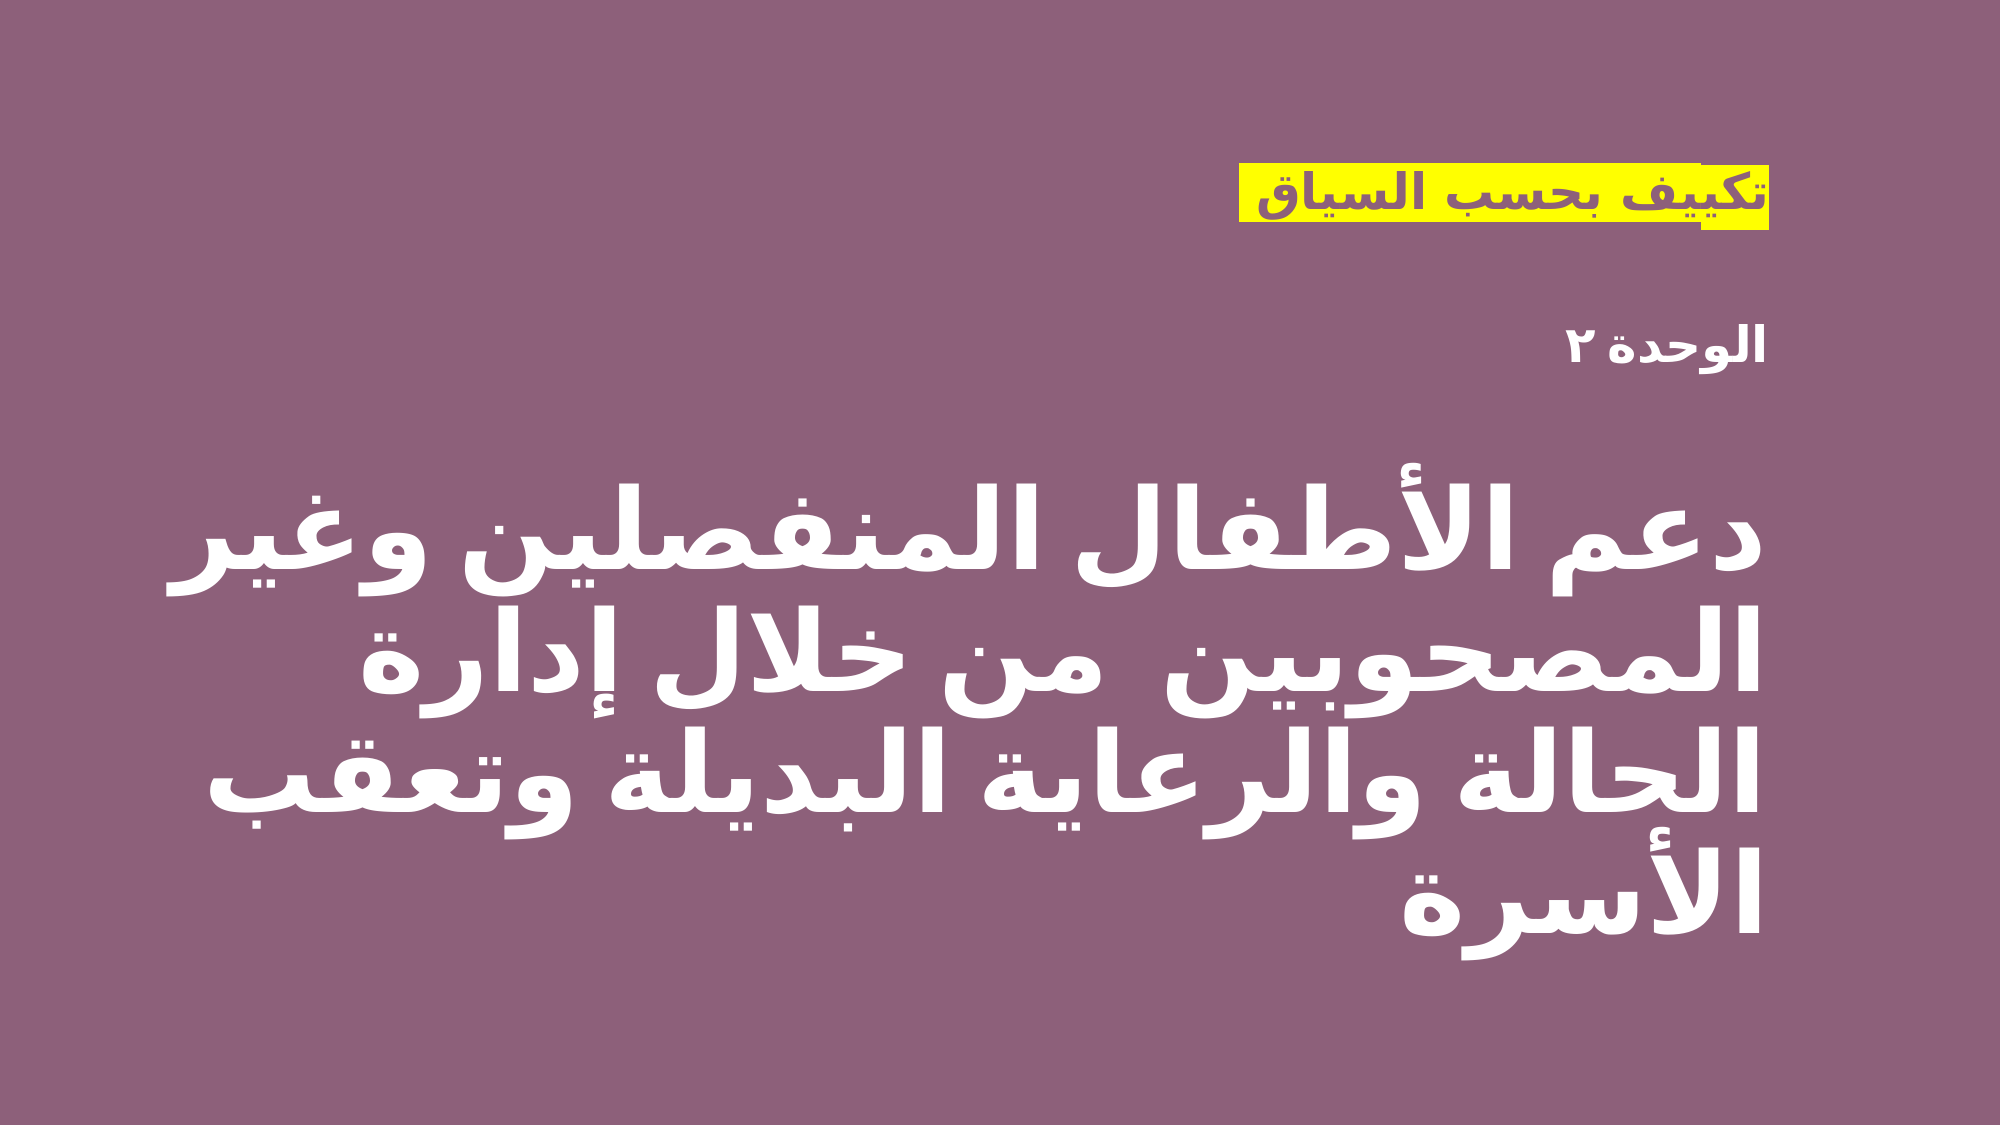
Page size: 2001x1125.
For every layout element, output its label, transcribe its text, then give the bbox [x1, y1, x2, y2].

text_box تكييف بحسب السياق الوحدة ٢ دعم الأطفال المنفصلين وغير المصحوبين من خلال إدارة الحالة والرعاية البديلة وتعقب الأسرة [122, 516, 1784, 609]
